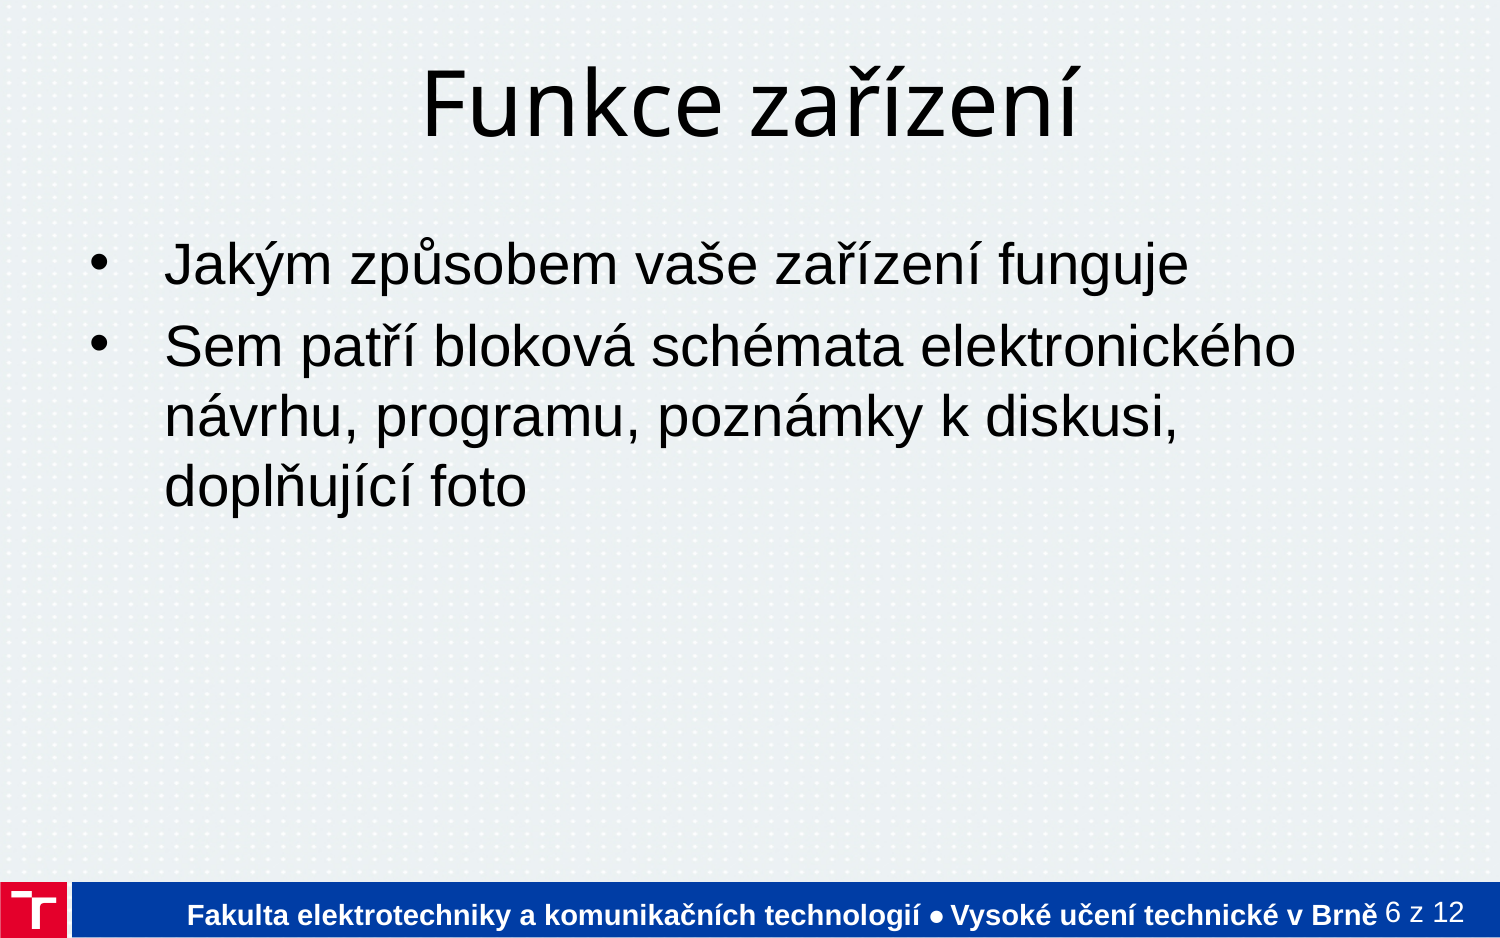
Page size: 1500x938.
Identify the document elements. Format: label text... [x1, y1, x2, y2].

picture [0, 0, 1500, 938]
list Jakým způsobem vaše zařízení funguje Sem patří bloková schémata elektronického návrhu, programu, poznámky k diskusi, doplňující foto [75, 218, 1425, 838]
title Funkce zařízení [75, 37, 1425, 194]
